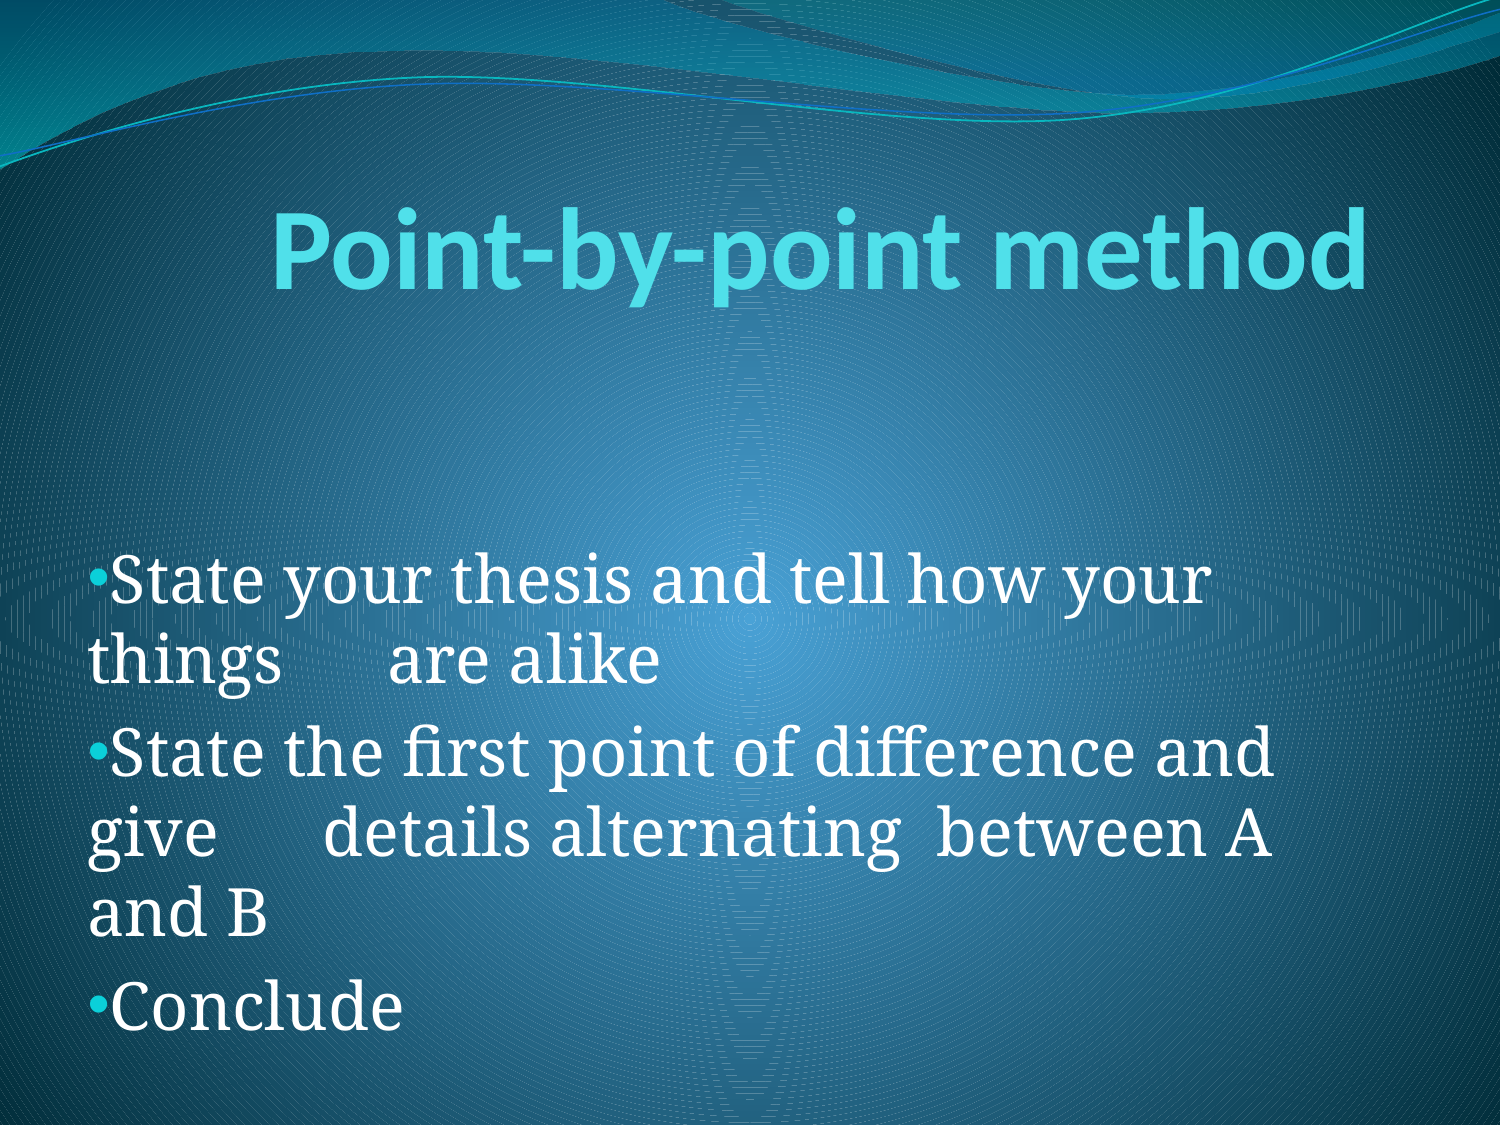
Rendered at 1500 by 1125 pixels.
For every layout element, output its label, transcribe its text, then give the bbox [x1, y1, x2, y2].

title Point-by-point method [87, 87, 1376, 313]
subtitle State your thesis and tell how your things are alike State the first point of difference and give details alternating between A and B Conclude [87, 529, 1376, 818]
